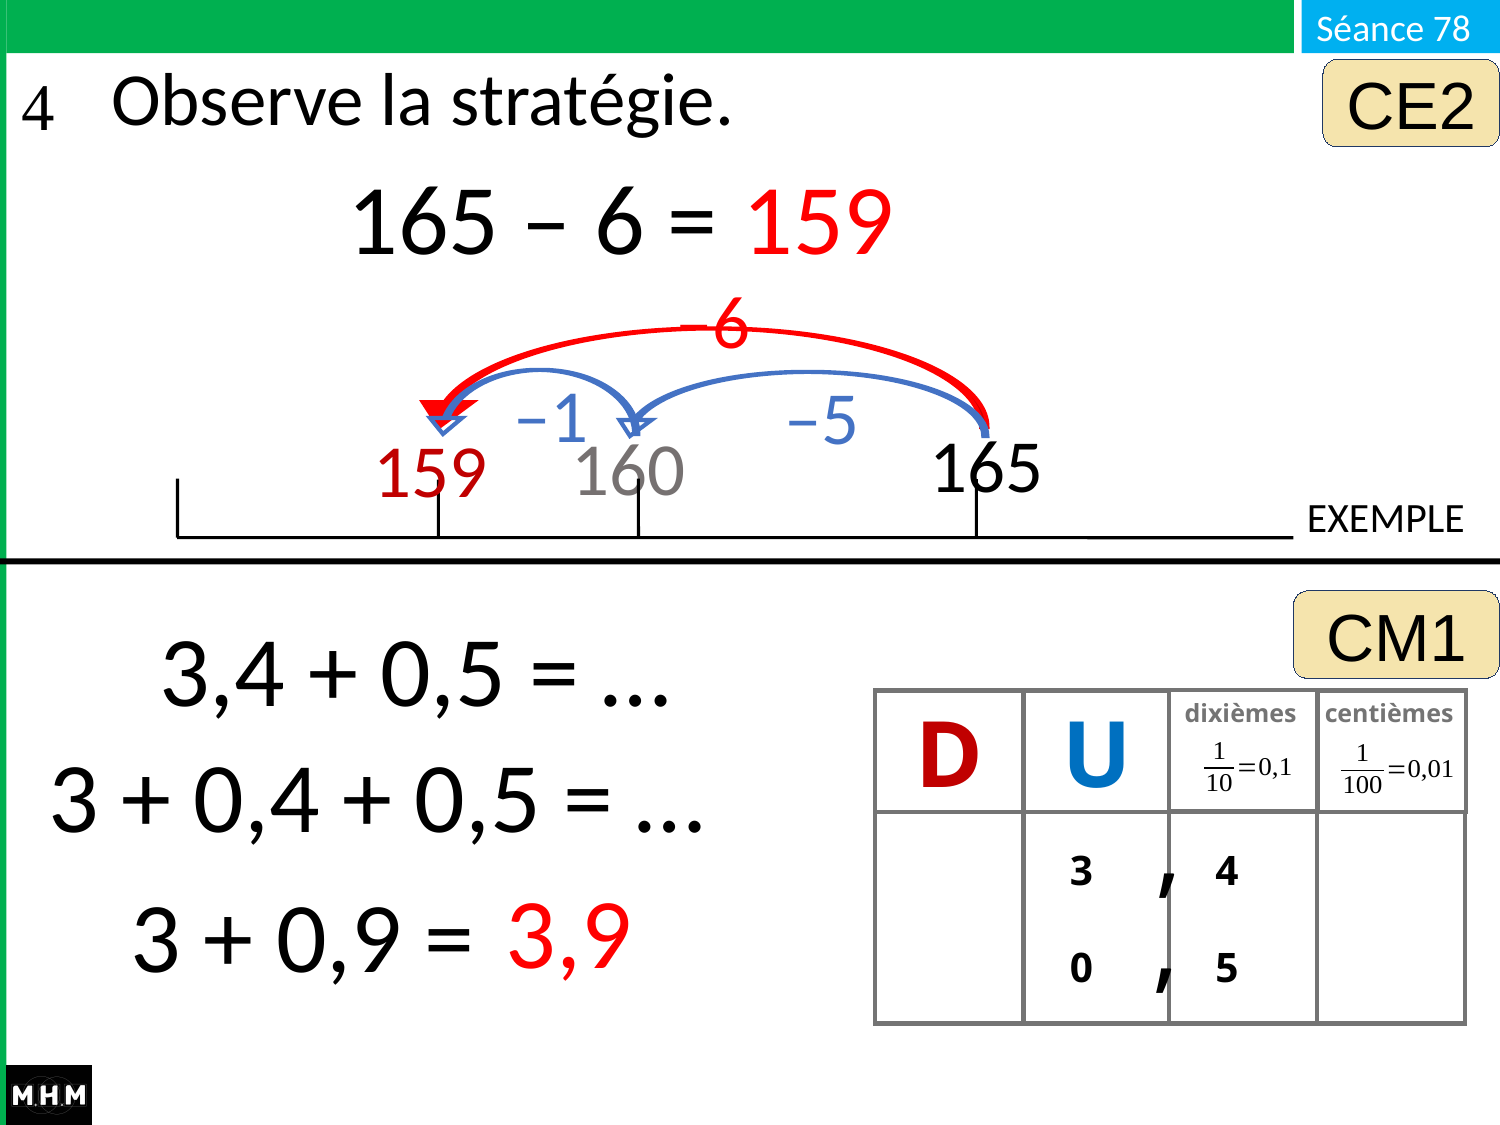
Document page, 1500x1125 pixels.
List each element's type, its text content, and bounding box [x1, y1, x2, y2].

text_box 3,4 + 0,5 = … [144, 599, 797, 735]
text_box [505, 327, 660, 359]
text_box 3 + 0,9 = … [115, 865, 866, 1000]
text_box –5 [769, 361, 887, 467]
text_box 3,9 [490, 861, 785, 997]
text_box [887, 376, 990, 439]
text_box 165 – 6 = … [332, 147, 727, 283]
text_box 160 [556, 412, 704, 476]
picture [6, 1065, 92, 1125]
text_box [639, 478, 1294, 539]
text_box 159 [358, 415, 503, 476]
text_box CE2 [1322, 59, 1500, 147]
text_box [176, 478, 638, 539]
text_box 3 + 0,4 + 0,5 = … [33, 725, 783, 861]
text_box [636, 371, 769, 431]
text_box [443, 373, 498, 415]
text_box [874, 689, 1466, 1024]
list EXEMPLE [1273, 495, 1499, 556]
text_box –1 [498, 359, 612, 465]
title Observe la stratégie. [96, 60, 1391, 150]
text_box [615, 417, 633, 440]
text_box [777, 328, 990, 430]
text_box 159 [727, 147, 1021, 283]
text_box –6 [660, 265, 777, 371]
text_box 165 [914, 409, 1063, 476]
text_box [612, 387, 641, 437]
text_box CM1 [1293, 590, 1500, 679]
text_box [419, 362, 498, 415]
